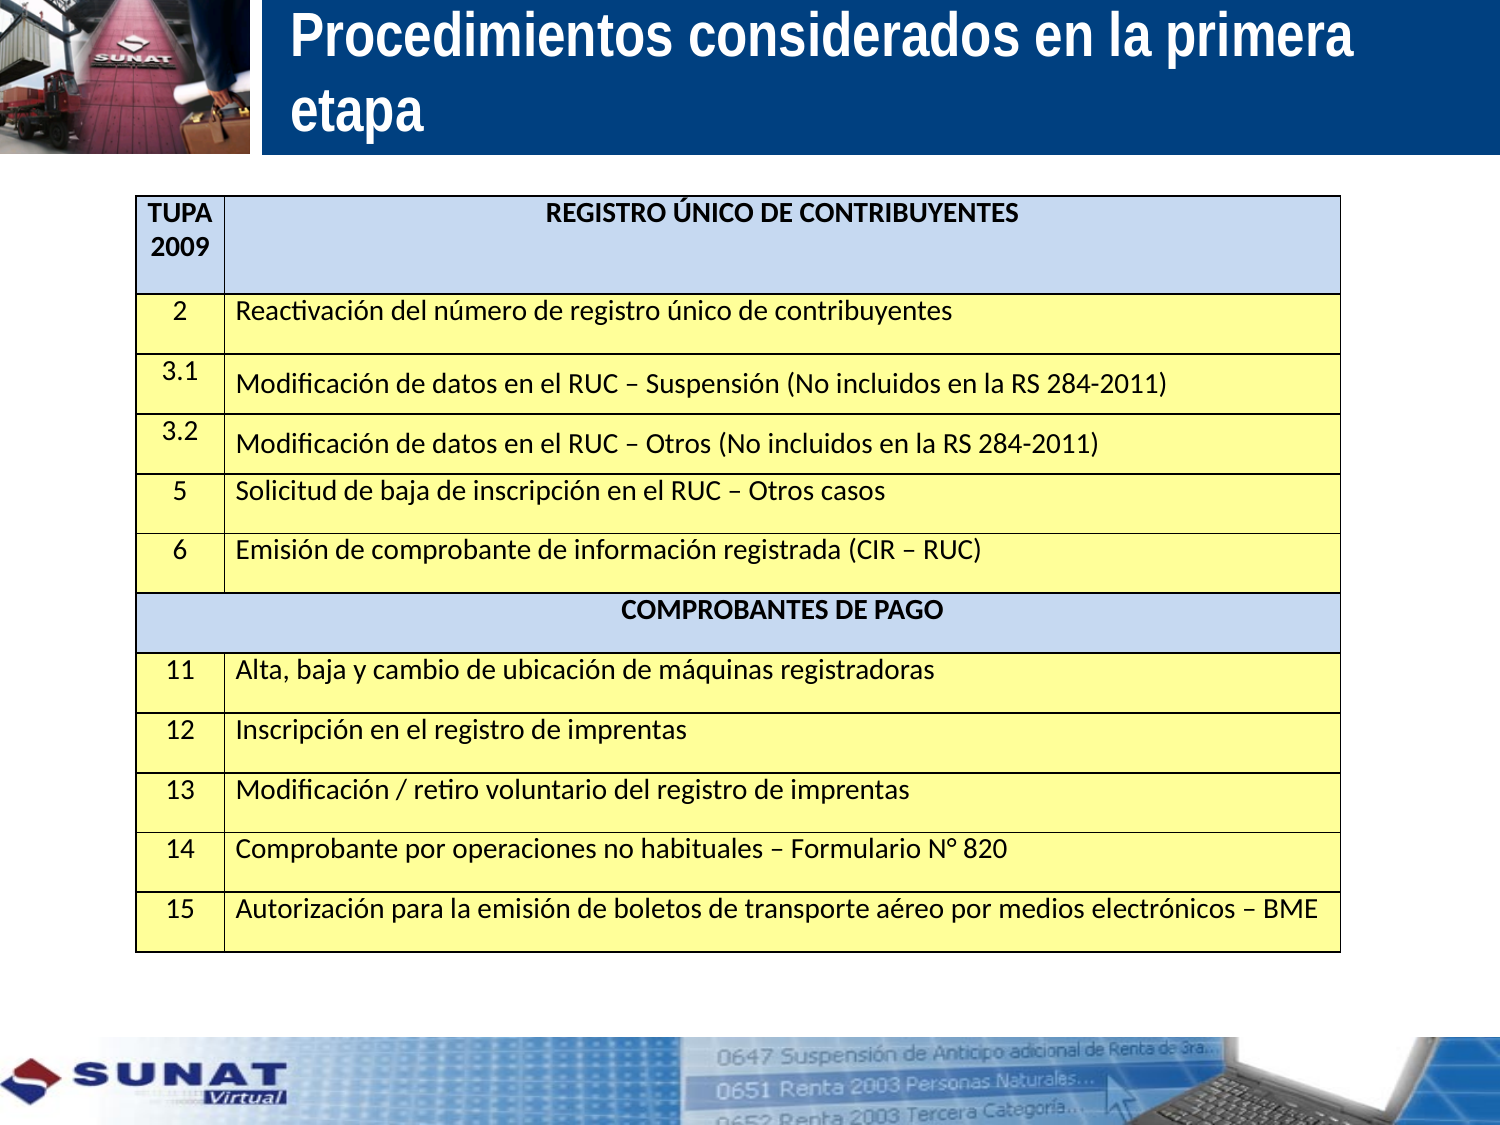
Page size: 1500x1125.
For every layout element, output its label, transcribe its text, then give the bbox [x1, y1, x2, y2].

table_cell Modificación de datos en el RUC – Suspensión (No incluidos en la RS 284-2011) [225, 355, 1340, 413]
table_cell 12 [137, 714, 224, 772]
table_cell COMPROBANTES DE PAGO [224, 594, 1340, 652]
picture [0, 0, 250, 154]
table_cell Solicitud de baja de inscripción en el RUC – Otros casos [225, 475, 1340, 533]
table_cell 3.1 [137, 355, 224, 413]
table_cell Inscripción en el registro de imprentas [225, 714, 1340, 772]
table_cell [137, 594, 224, 652]
table_cell 11 [137, 654, 224, 712]
table_cell 14 [137, 833, 224, 891]
table_cell Reactivación del número de registro único de contribuyentes [225, 295, 1340, 353]
table_cell Modificación de datos en el RUC – Otros (No incluidos en la RS 284-2011) [225, 415, 1340, 473]
table_cell Modificación / retiro voluntario del registro de imprentas [225, 774, 1340, 832]
table_cell Comprobante por operaciones no habituales – Formulario N° 820 [225, 833, 1340, 891]
table_cell 2 [137, 295, 224, 353]
table_header REGISTRO ÚNICO DE CONTRIBUYENTES [225, 197, 1340, 293]
table_cell Alta, baja y cambio de ubicación de máquinas registradoras [225, 654, 1340, 712]
table_cell 6 [137, 534, 224, 592]
table_cell Emisión de comprobante de información registrada (CIR – RUC) [225, 534, 1340, 592]
table_cell 13 [137, 774, 224, 832]
table_cell 3.2 [137, 415, 224, 473]
picture [262, 0, 1500, 155]
table_cell Autorización para la emisión de boletos de transporte aéreo por medios electrónicos – BME [225, 893, 1340, 951]
table_cell 15 [137, 893, 224, 951]
picture [0, 1037, 1500, 1125]
table_header TUPA 2009 [137, 197, 224, 293]
title Procedimientos considerados en la primera etapa [274, 0, 1500, 138]
table_cell 5 [137, 475, 224, 533]
